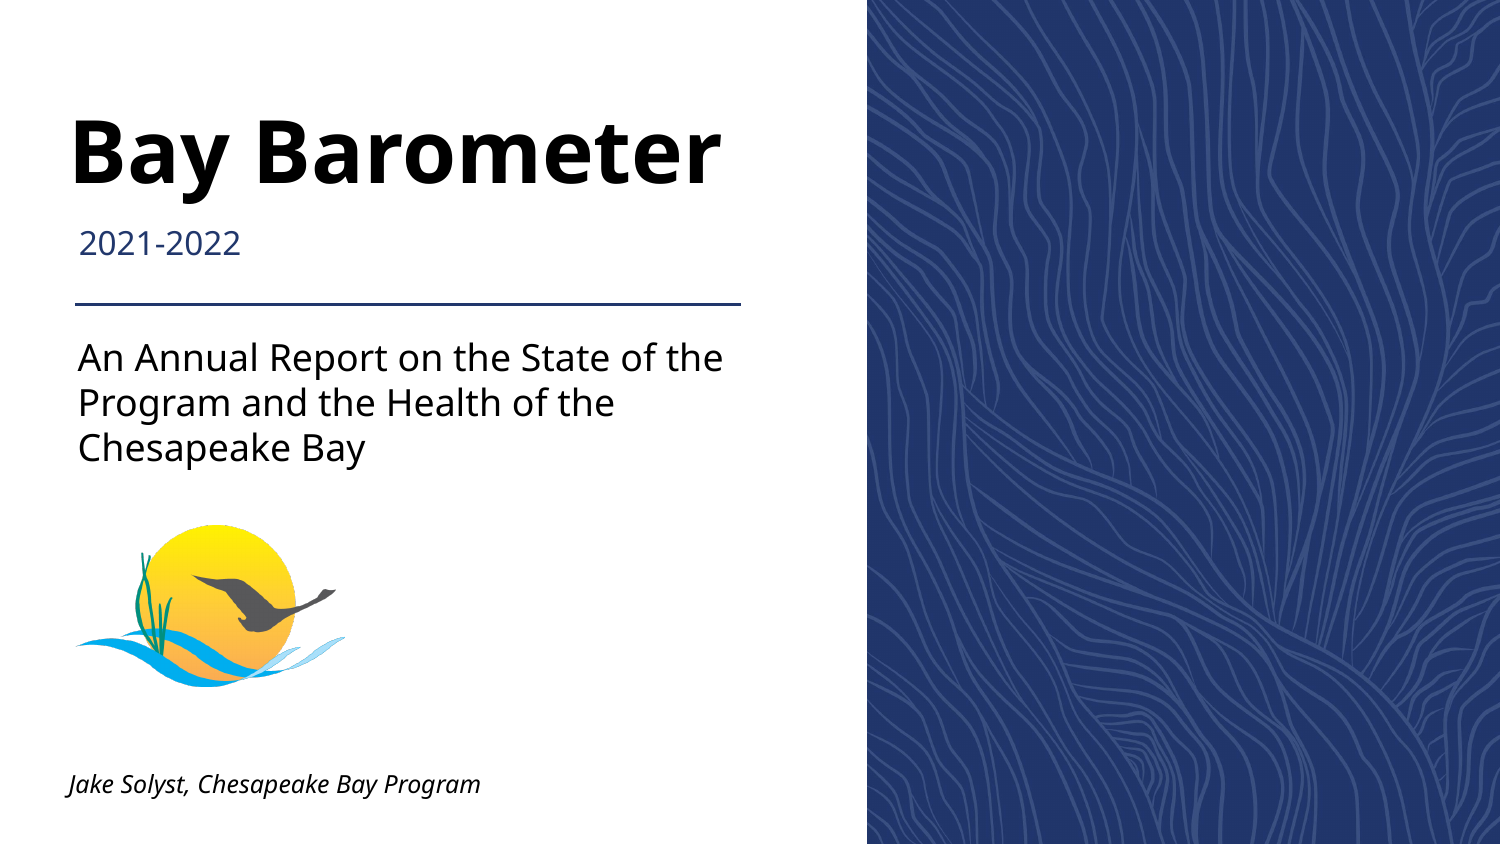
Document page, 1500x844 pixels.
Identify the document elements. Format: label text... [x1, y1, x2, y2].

text_box An Annual Report on the State of the Program and the Health of the Chesapeake Bay [62, 319, 780, 485]
picture [867, 0, 1500, 844]
text_box Bay Barometer [53, 80, 833, 216]
text_box Jake Solyst, Chesapeake Bay Program [53, 753, 738, 814]
picture [74, 525, 345, 687]
text_box 2021-2022 [63, 207, 657, 278]
